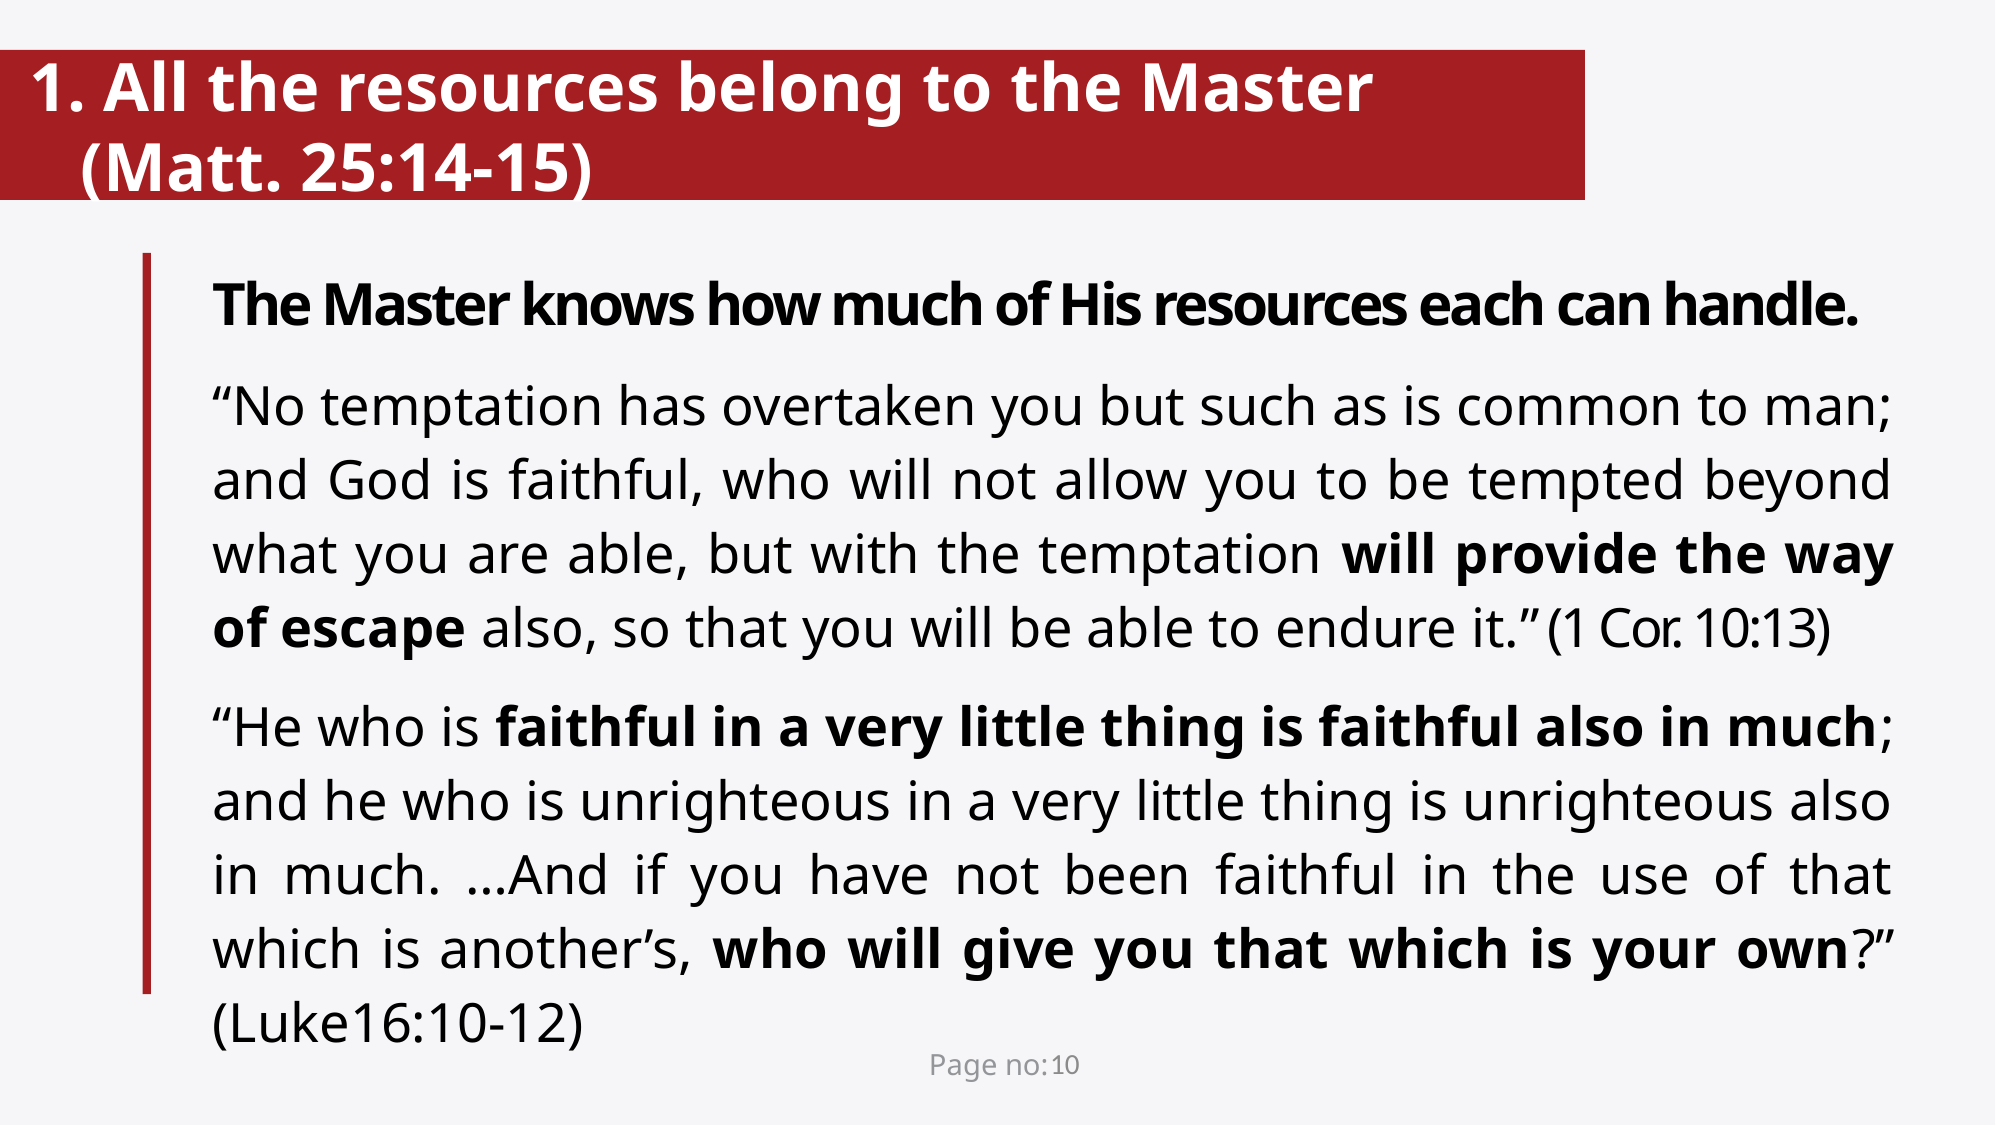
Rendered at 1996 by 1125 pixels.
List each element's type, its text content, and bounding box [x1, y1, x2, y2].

title 1. All the resources belong to the Master (Matt. 25:14-15) [14, 62, 1810, 188]
subtitle The Master knows how much of His resources each can handle. “No temptation has overtaken you but such as is common to man; and God is faithful, who will not allow you to be tempted beyond what you are able, but with the temptation will provide the way of escape also, so that you will be able to endure it.” (1 Cor. 10:13) “He who is faithful in a very little thing is faithful also in much; and he who is unrighteous in a very little thing is unrighteous also in much. …And if you have not been faithful in the use of that which is another’s, who will give you that which is your own?” (Luke16:10-12) [197, 249, 1910, 1000]
